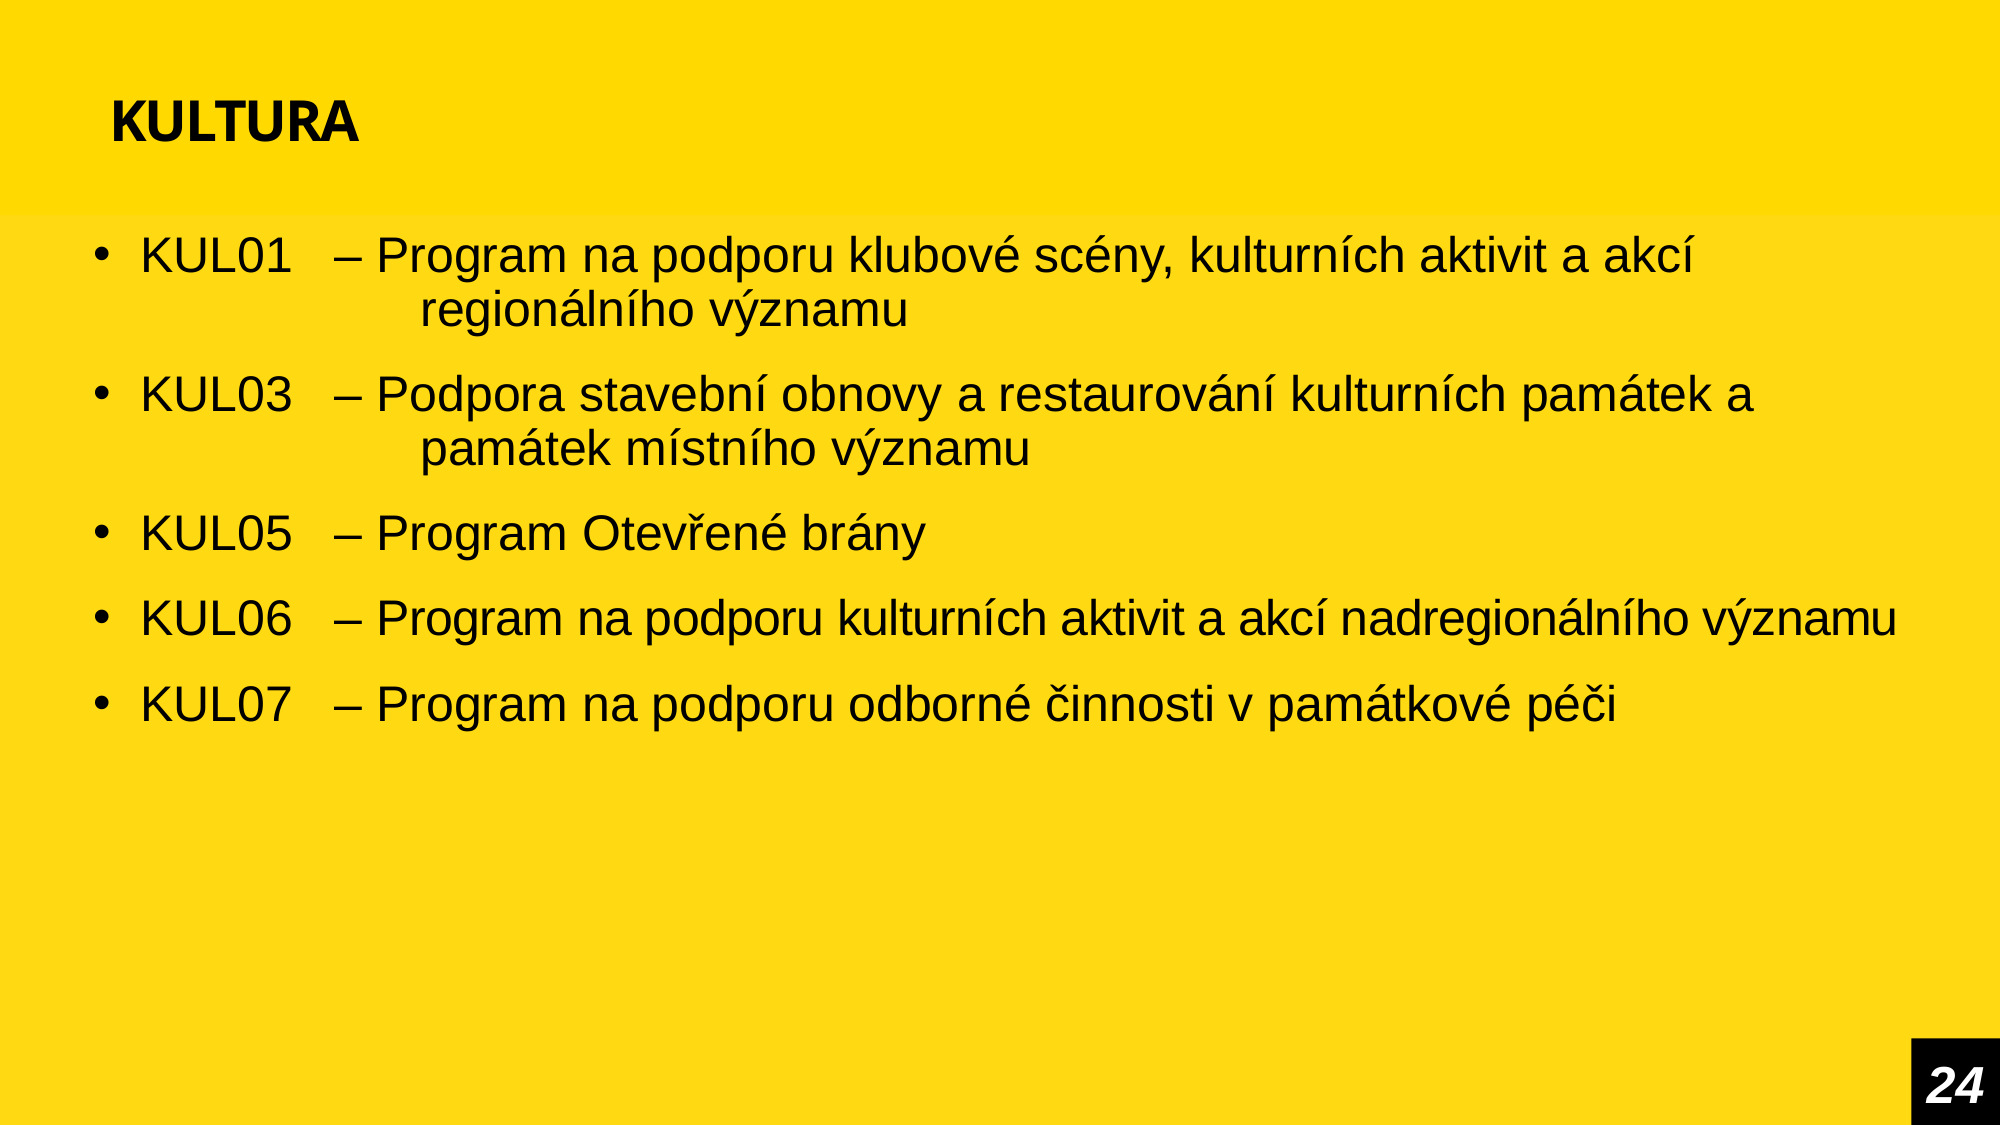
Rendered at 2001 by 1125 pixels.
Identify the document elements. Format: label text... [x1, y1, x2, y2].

list KUL01 – Program na podporu klubové scény, kulturních aktivit a akcí regionálního významu KUL03 – Podpora stavební obnovy a restaurování kulturních památek a památek místního významu KUL05 – Program Otevřené brány KUL06 – Program na podporu kulturních aktivit a akcí nadregionálního významu KUL07 – Program na podporu odborné činnosti v památkové péči [78, 221, 1945, 1125]
slide_number 24 [1911, 1038, 2000, 1125]
text_box KULTURA [94, 85, 1943, 238]
